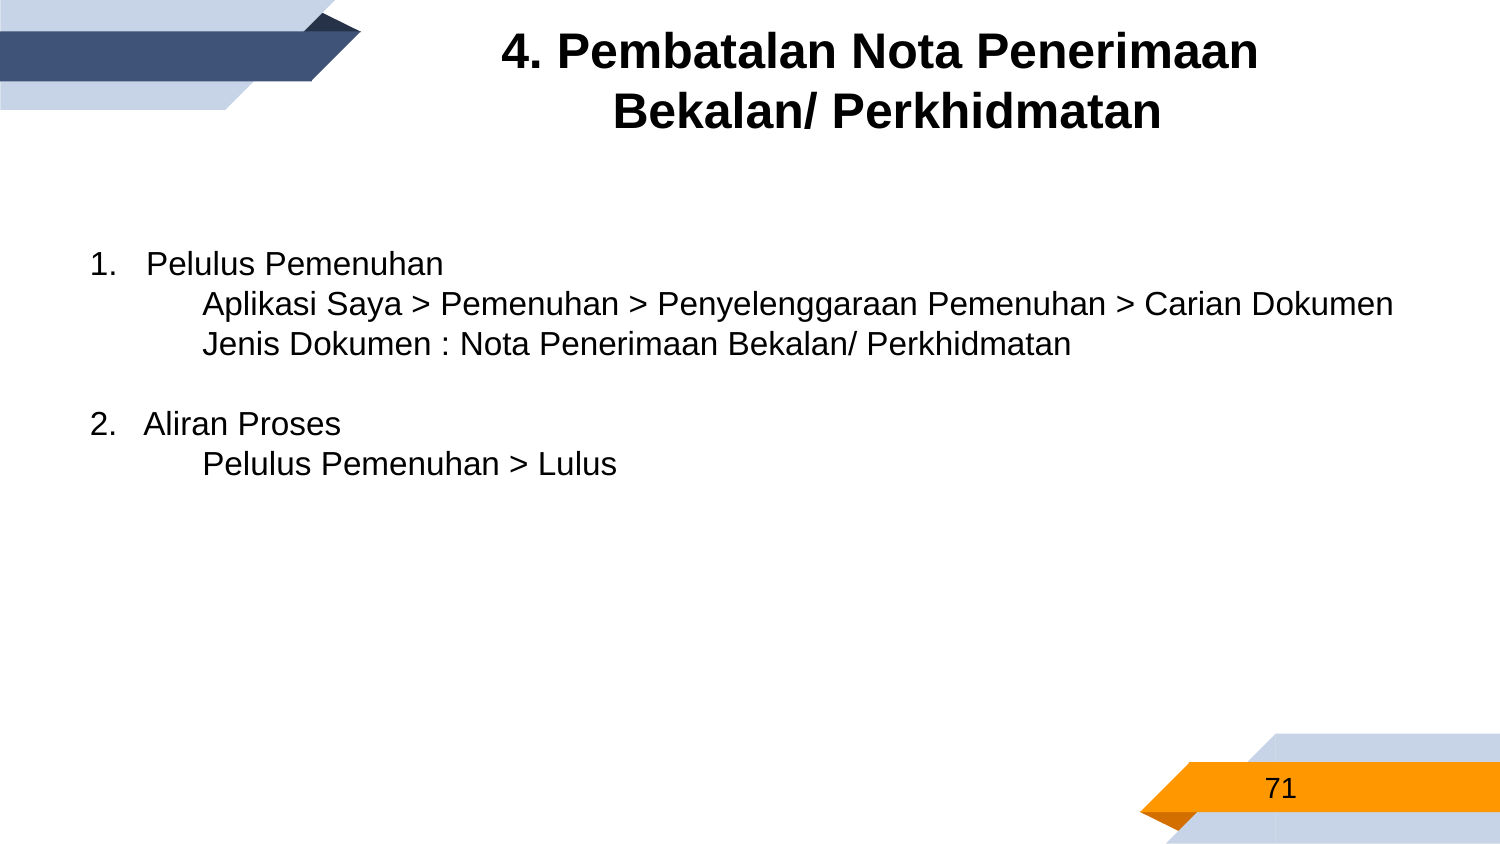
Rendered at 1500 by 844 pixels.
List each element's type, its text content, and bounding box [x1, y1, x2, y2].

text_box 4. Pembatalan Nota Penerimaan Bekalan/ Perkhidmatan [323, 45, 1452, 111]
text_box Pelulus Pemenuhan Aplikasi Saya > Pemenuhan > Penyelenggaraan Pemenuhan > Carian Dokumen Jenis Dokumen : Nota Penerimaan Bekalan/ Perkhidmatan 2. Aliran Proses Pelulus Pemenuhan > Lulus [75, 190, 1450, 490]
slide_number 71 [1249, 760, 1494, 813]
